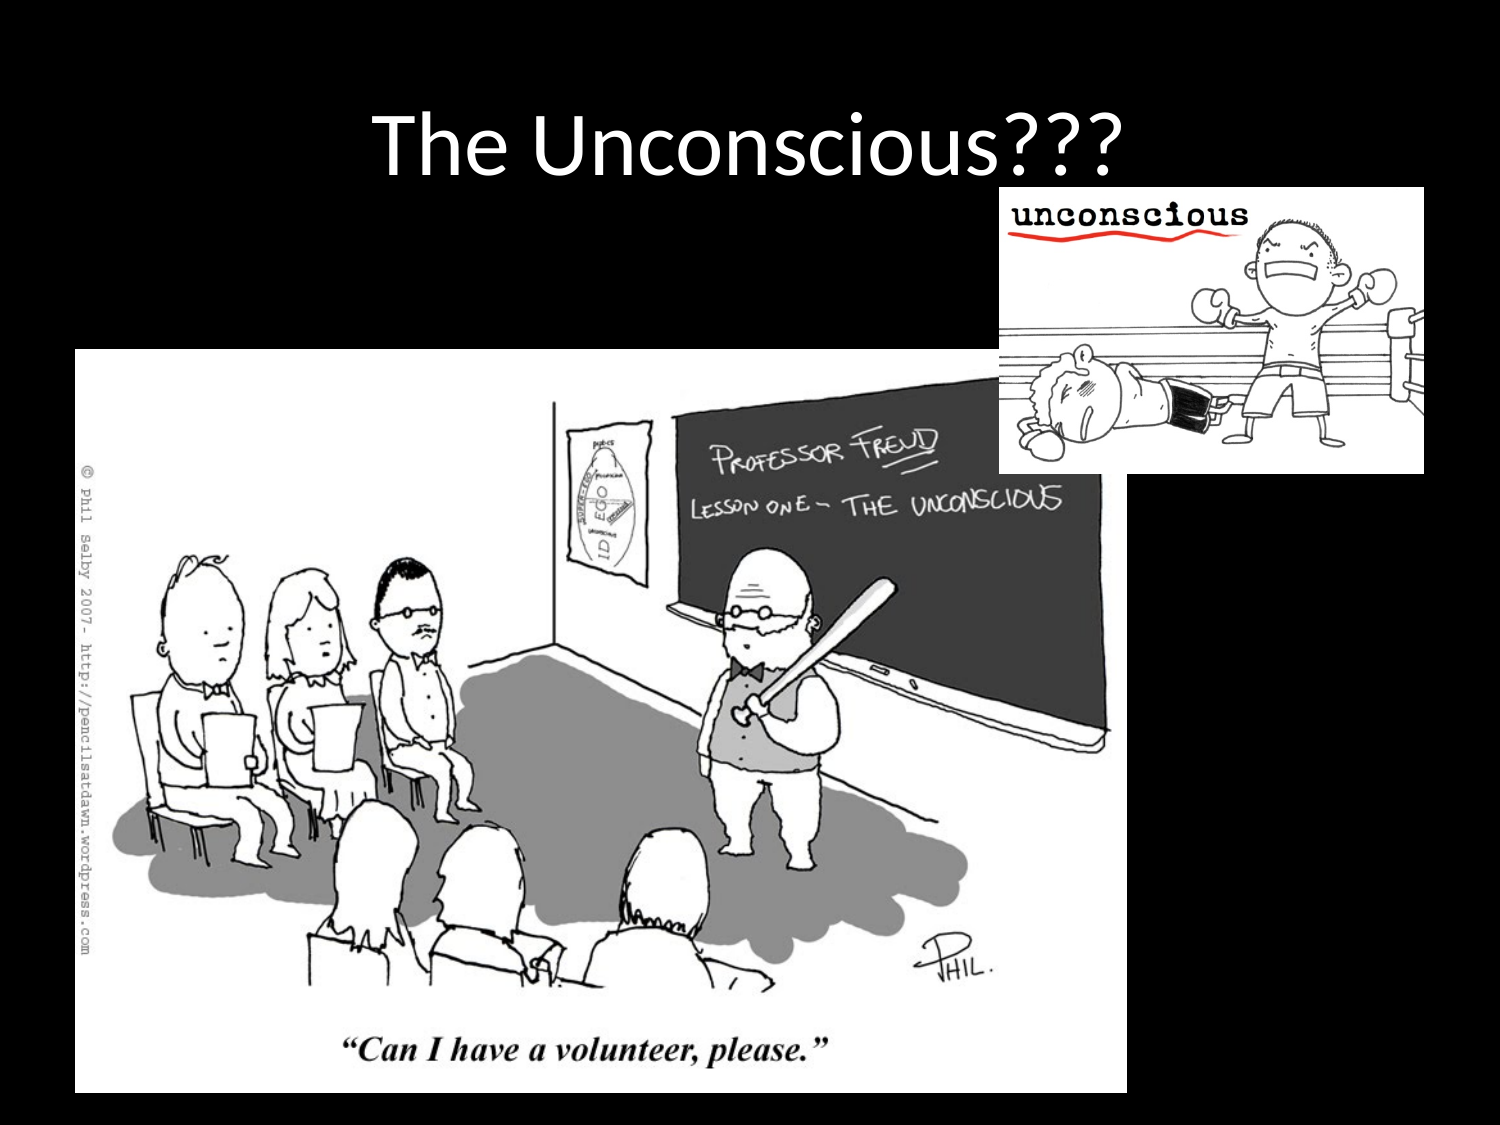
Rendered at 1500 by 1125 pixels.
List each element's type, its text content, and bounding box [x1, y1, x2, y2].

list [74, 349, 1127, 1093]
picture [999, 187, 1425, 475]
title The Unconscious??? [75, 45, 1425, 233]
